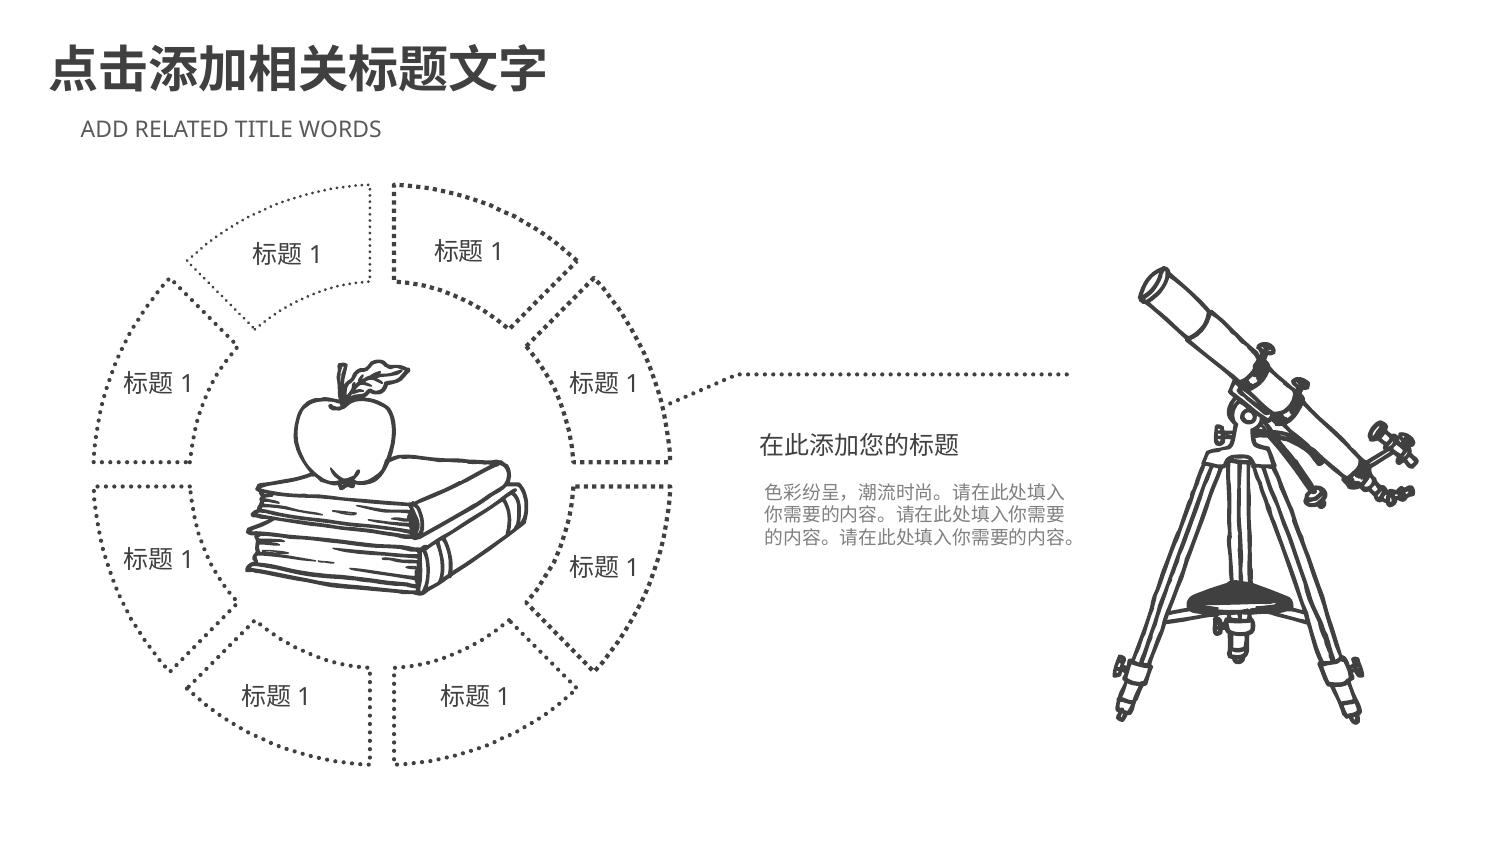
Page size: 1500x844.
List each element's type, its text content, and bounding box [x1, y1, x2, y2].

text_box [1113, 266, 1418, 725]
text_box [113, 560, 238, 672]
text_box 标题1 [425, 673, 526, 719]
text_box [670, 374, 1074, 404]
text_box 标题1 [109, 536, 209, 582]
text_box 在此添加您的标题 [745, 422, 1125, 467]
text_box [186, 184, 370, 330]
text_box [394, 620, 578, 765]
text_box [526, 277, 648, 388]
text_box [526, 562, 647, 672]
text_box [186, 620, 370, 765]
text_box 标题1 [419, 228, 520, 273]
text_box 标题1 [226, 673, 327, 719]
text_box [93, 381, 203, 463]
text_box [394, 184, 578, 330]
text_box [561, 381, 671, 463]
text_box [93, 486, 200, 569]
text_box 标题1 [238, 231, 338, 277]
text_box 标题1 [554, 360, 655, 406]
text_box 色彩纷呈，潮流时尚。请在此处填入你需要的内容。请在此处填入你需要的内容。请在此处填入你需要的内容。 [750, 472, 1090, 601]
text_box 标题1 [554, 544, 655, 590]
text_box [116, 277, 238, 390]
text_box [561, 486, 671, 568]
text_box 标题1 [109, 360, 209, 406]
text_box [245, 360, 528, 596]
